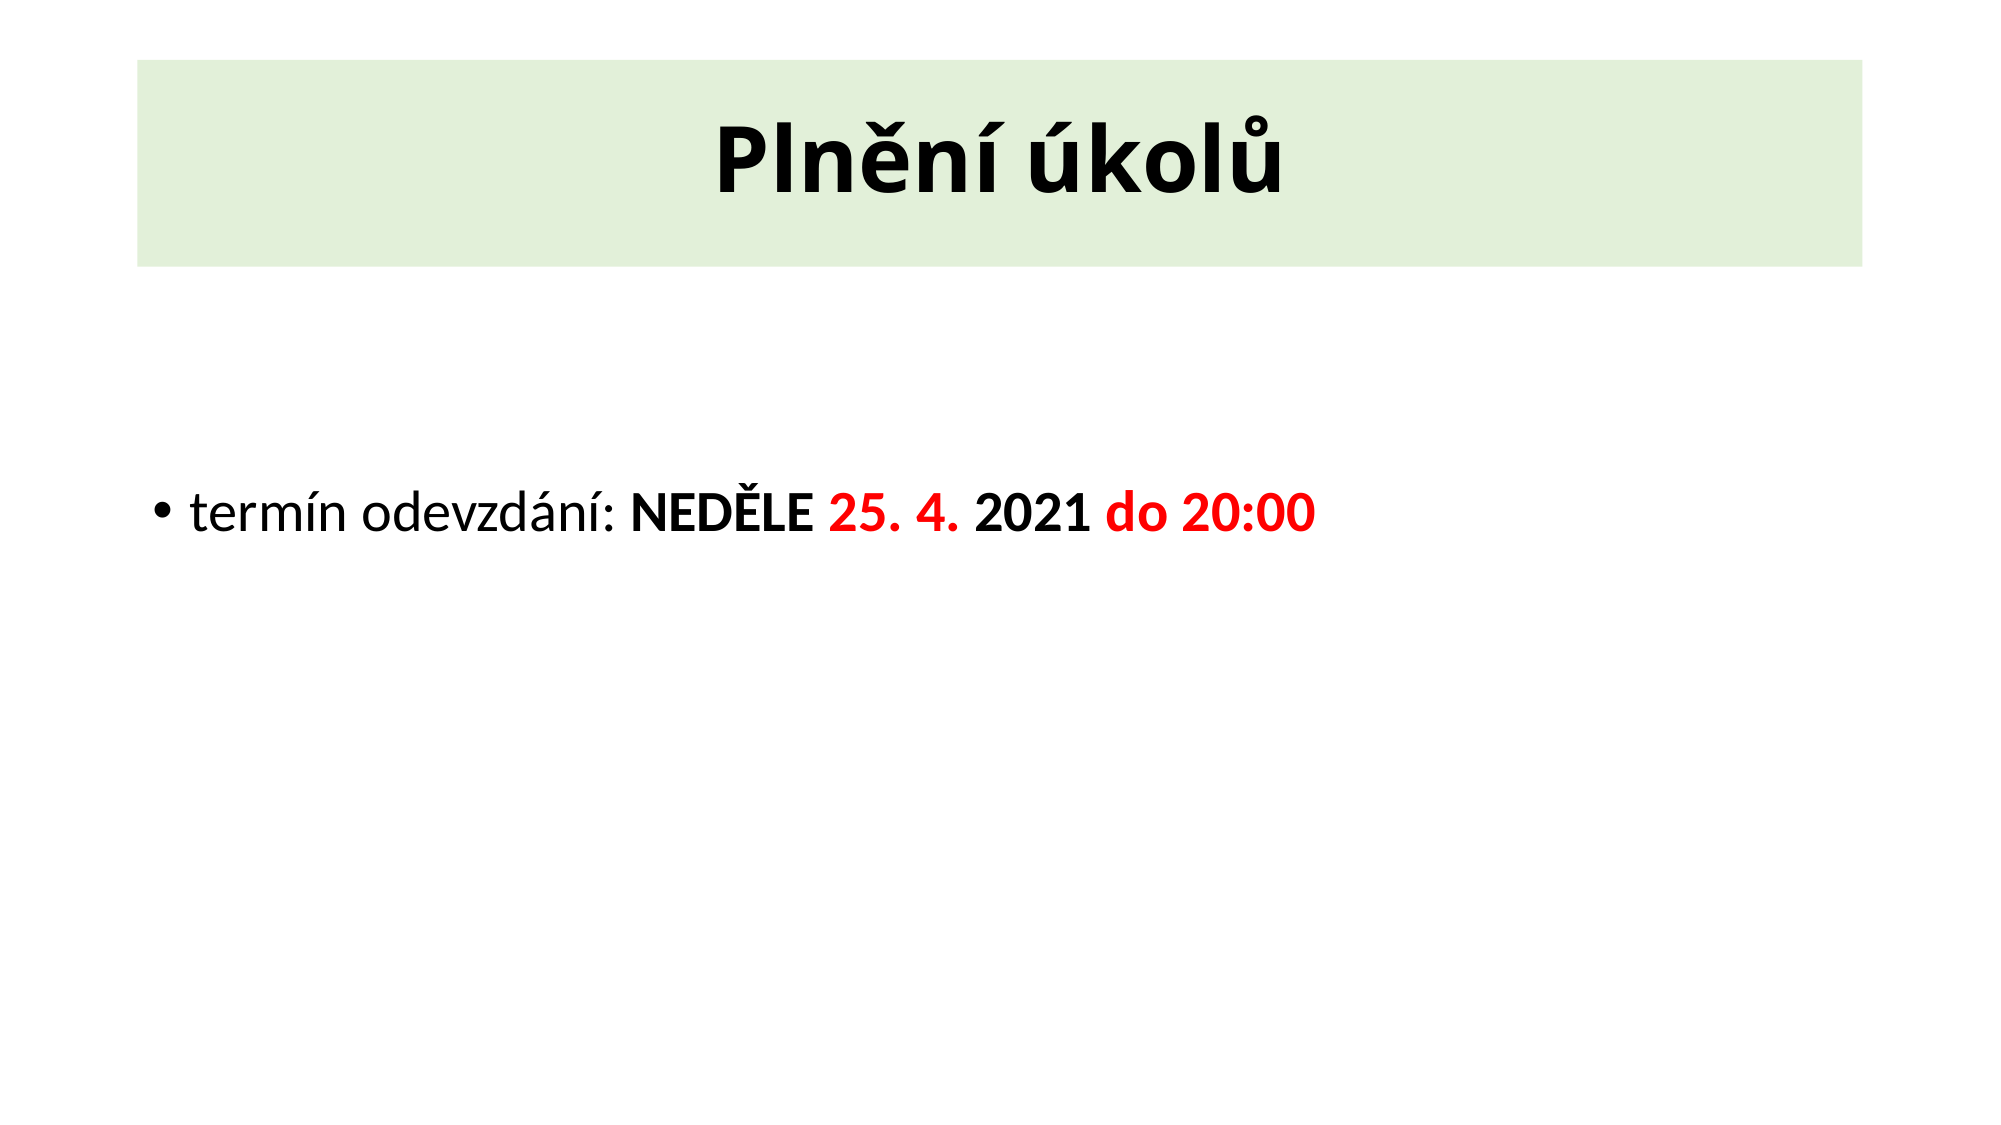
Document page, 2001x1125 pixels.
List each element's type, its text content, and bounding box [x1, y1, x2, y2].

title Plnění úkolů [137, 59, 1863, 267]
list termín odevzdání: NEDĚLE 25. 4. 2021 do 20:00 [137, 299, 1863, 1014]
